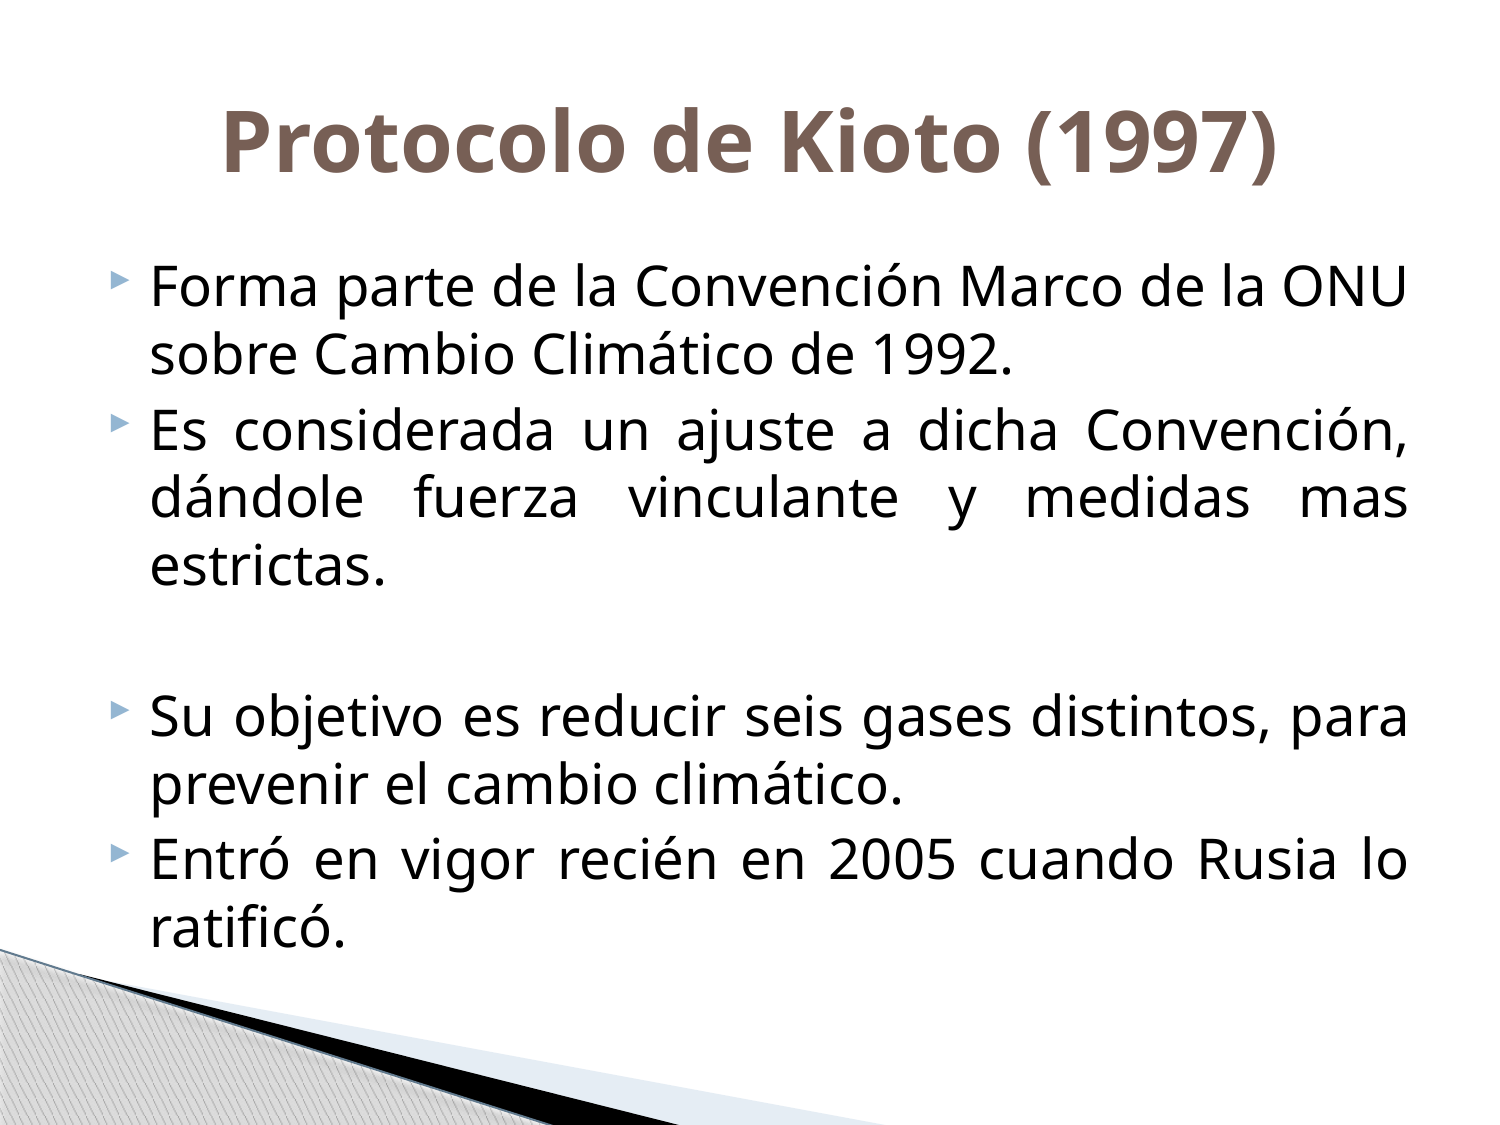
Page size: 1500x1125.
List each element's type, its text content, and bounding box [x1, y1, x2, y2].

title Protocolo de Kioto (1997) [75, 45, 1425, 233]
list Forma parte de la Convención Marco de la ONU sobre Cambio Climático de 1992. Es considerada un ajuste a dicha Convención, dándole fuerza vinculante y medidas mas estrictas. Su objetivo es reducir seis gases distintos, para prevenir el cambio climático. Entró en vigor recién en 2005 cuando Rusia lo ratificó. [75, 243, 1425, 986]
